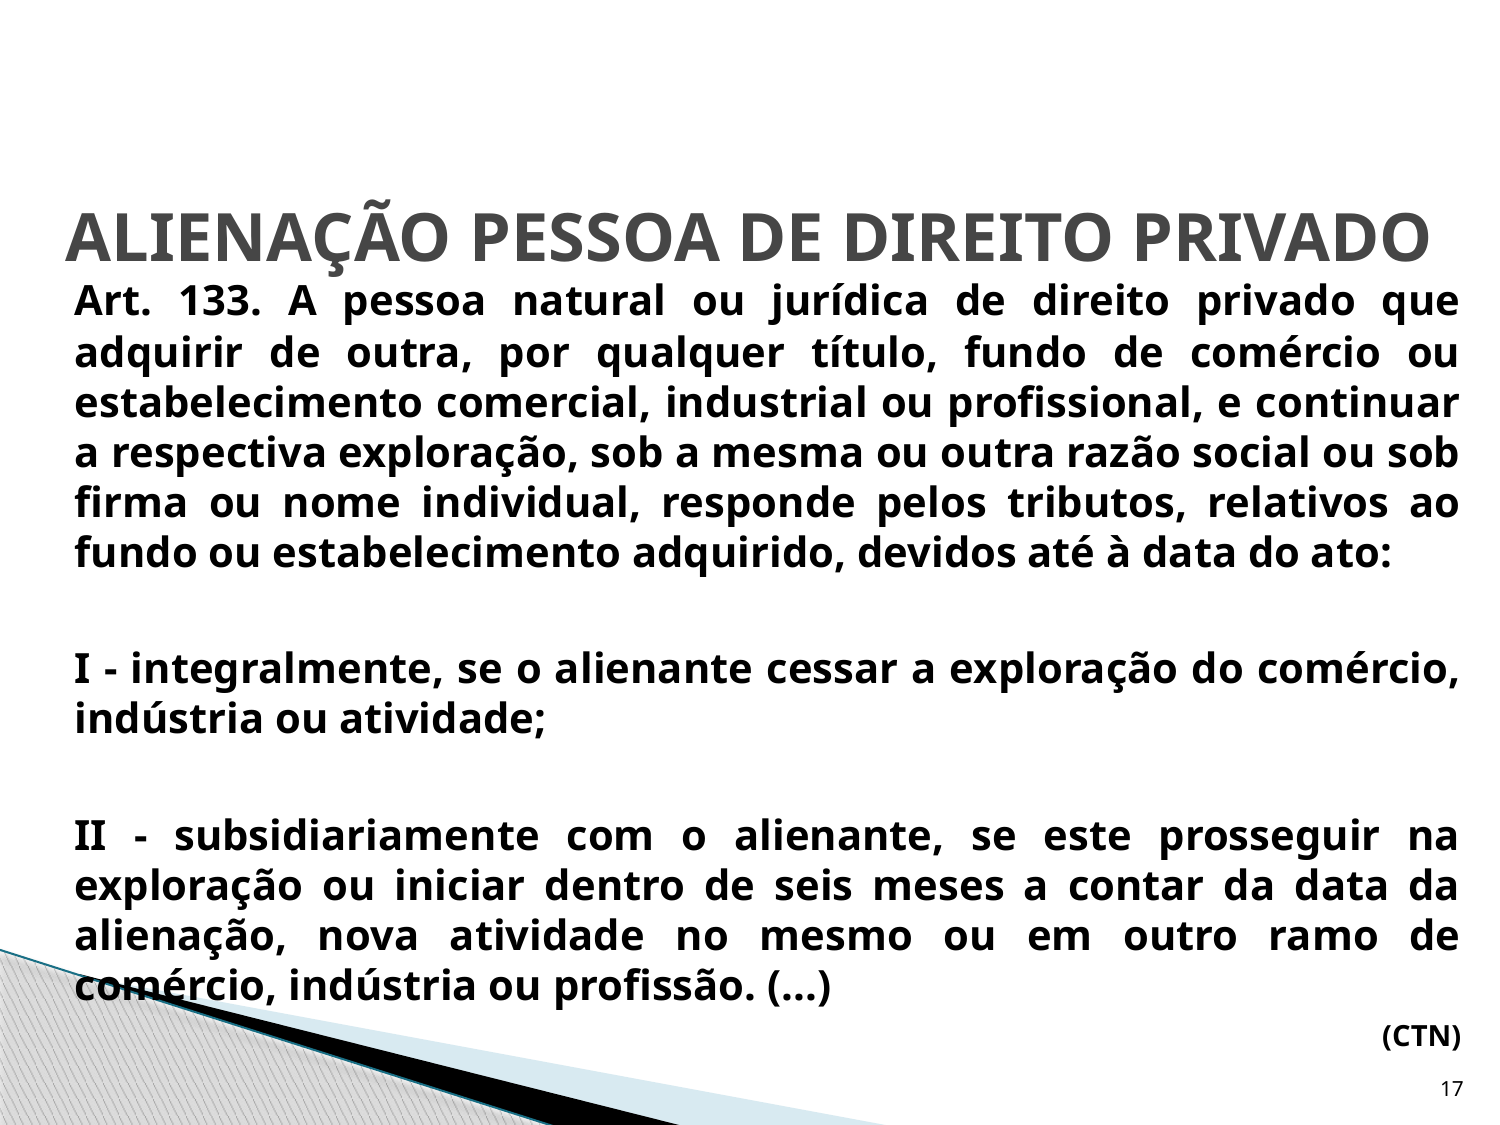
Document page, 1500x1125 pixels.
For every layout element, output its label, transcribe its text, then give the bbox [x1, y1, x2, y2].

list Art. 133. A pessoa natural ou jurídica de direito privado que adquirir de outra, por qualquer título, fundo de comércio ou estabelecimento comercial, industrial ou profissional, e continuar a respectiva exploração, sob a mesma ou outra razão social ou sob firma ou nome individual, responde pelos tributos, relativos ao fundo ou estabelecimento adquirido, devidos até à data do ato: I - integralmente, se o alienante cessar a exploração do comércio, indústria ou atividade; II - subsidiariamente com o alienante, se este prosseguir na exploração ou iniciar dentro de seis meses a contar da data da alienação, nova atividade no mesmo ou em outro ramo de comércio, indústria ou profissão. (...) (CTN) [0, 257, 1477, 1125]
title ALIENAÇÃO PESSOA DE DIREITO PRIVADO [0, 199, 1500, 270]
